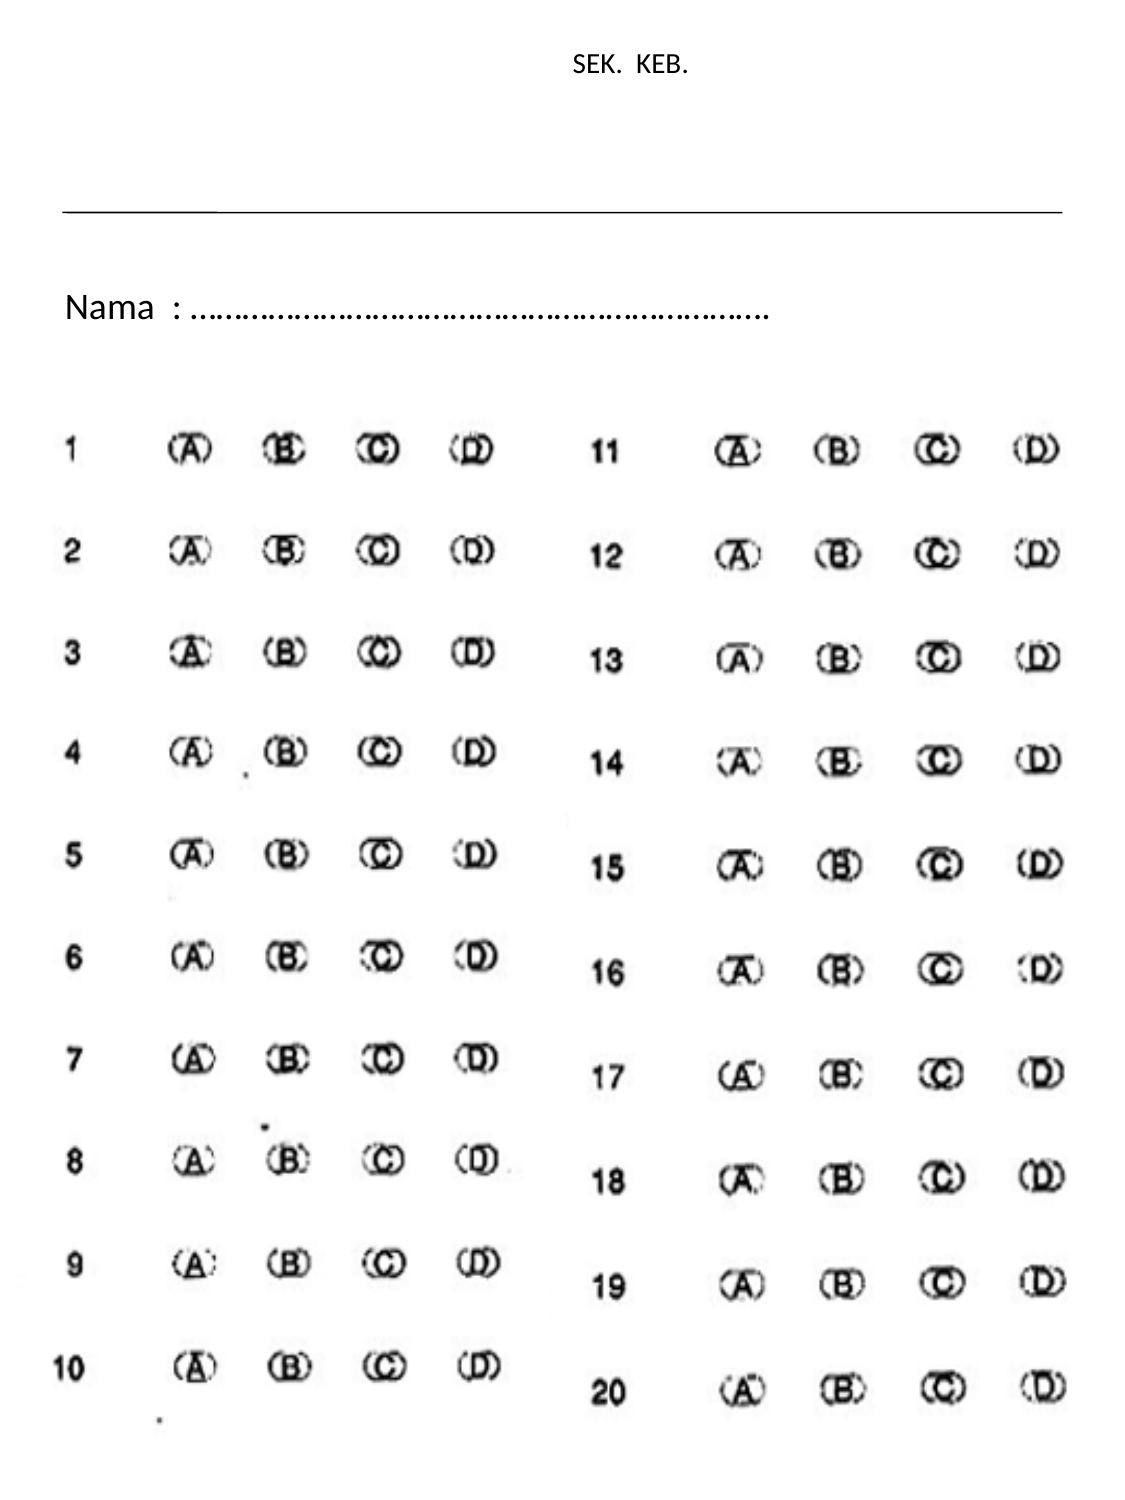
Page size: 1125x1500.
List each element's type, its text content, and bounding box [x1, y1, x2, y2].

picture [12, 374, 1113, 1451]
text_box SEK. KEB. [374, 37, 900, 88]
text_box Nama : …………………………………………………………. [49, 274, 938, 335]
